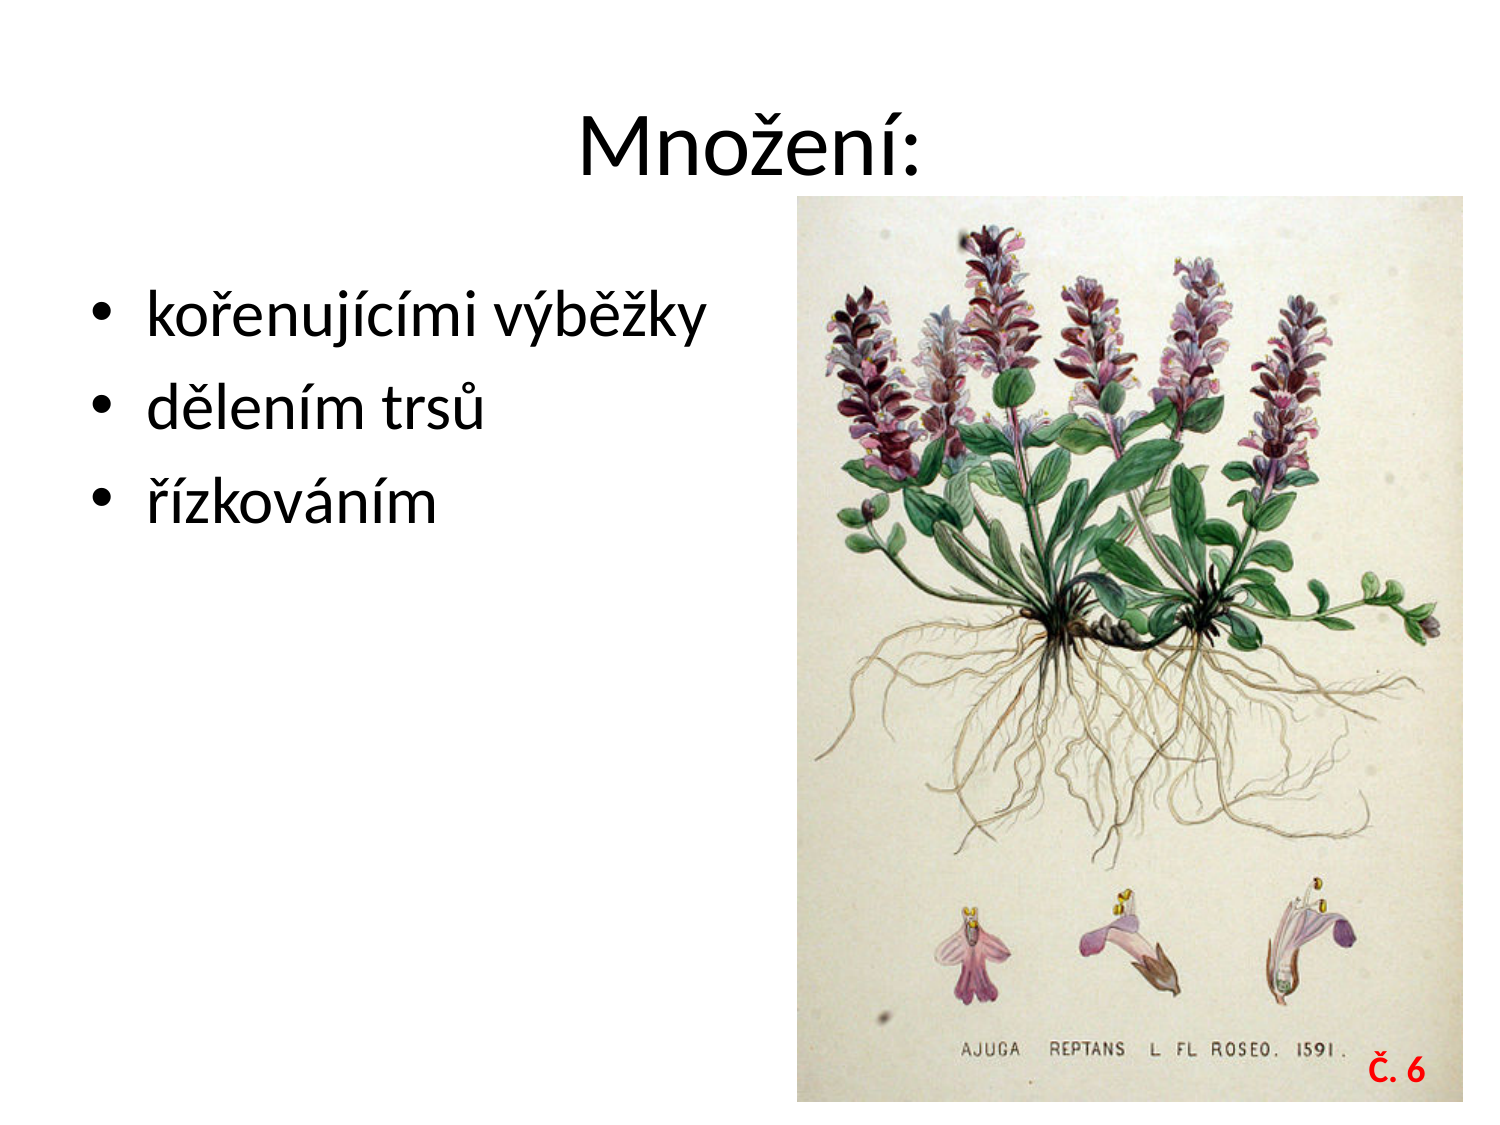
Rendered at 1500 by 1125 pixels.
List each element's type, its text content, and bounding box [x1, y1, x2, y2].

title Množení: [75, 45, 1425, 233]
list kořenujícími výběžky dělením trsů řízkováním [75, 262, 791, 1005]
picture [796, 196, 1463, 1102]
